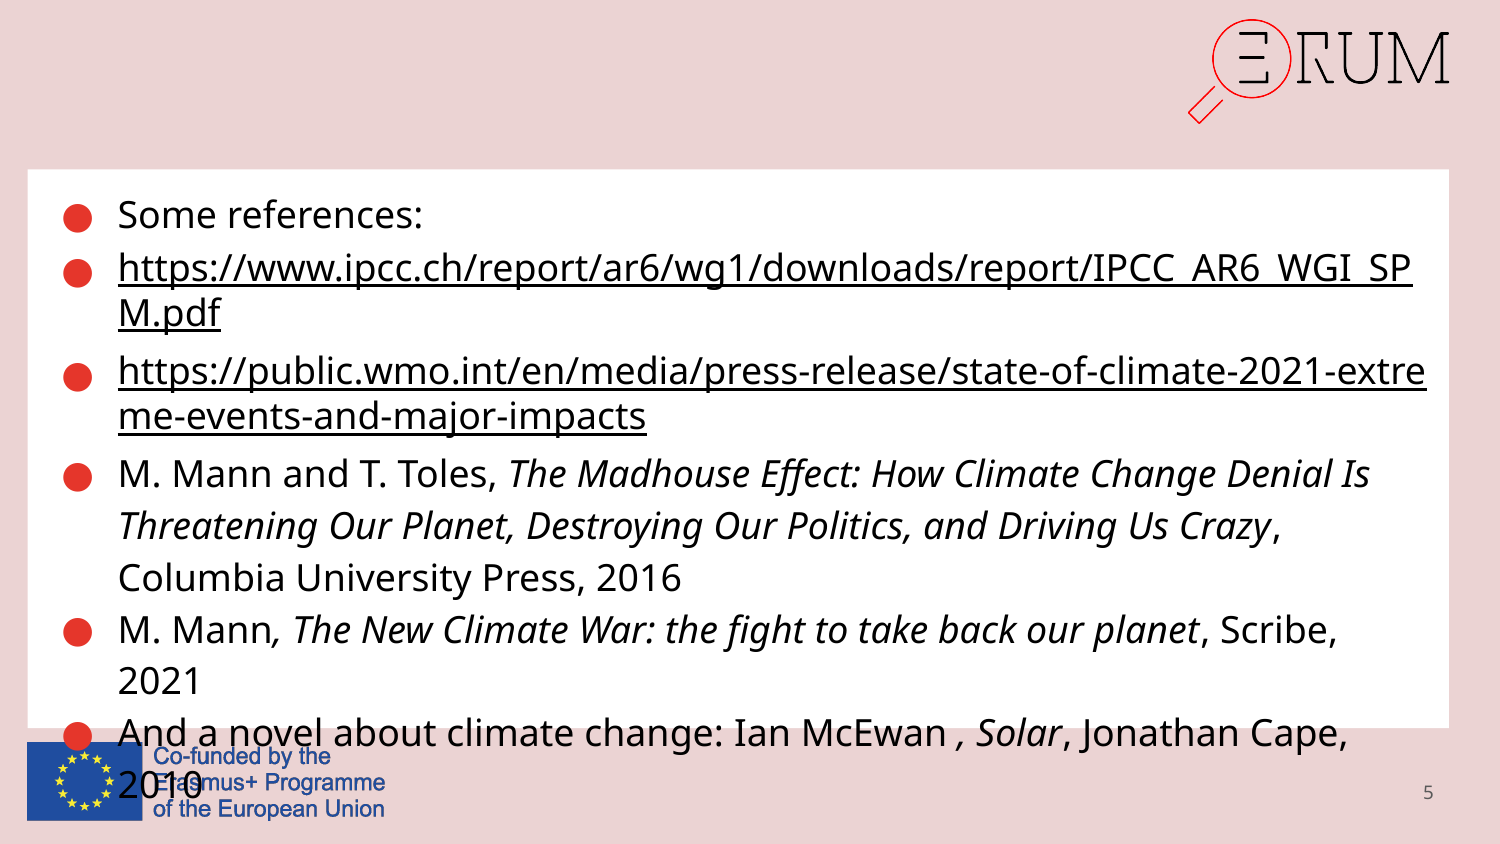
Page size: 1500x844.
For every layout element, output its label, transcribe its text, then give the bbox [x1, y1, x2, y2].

picture [27, 742, 385, 821]
list Some references: https://www.ipcc.ch/report/ar6/wg1/downloads/report/IPCC_AR6_WGI_SPM.pdf https://public.wmo.int/en/media/press-release/state-of-climate-2021-extreme-events-and-major-impacts M. Mann and T. Toles, The Madhouse Effect: How Climate Change Denial Is Threatening Our Planet, Destroying Our Politics, and Driving Us Crazy, Columbia University Press, 2016 M. Mann, The New Climate War: the fight to take back our planet, Scribe, 2021 And a novel about climate change: Ian McEwan , Solar, Jonathan Cape, 2010 [27, 169, 1449, 729]
slide_number 5 [1358, 761, 1449, 826]
picture [1136, 0, 1500, 137]
